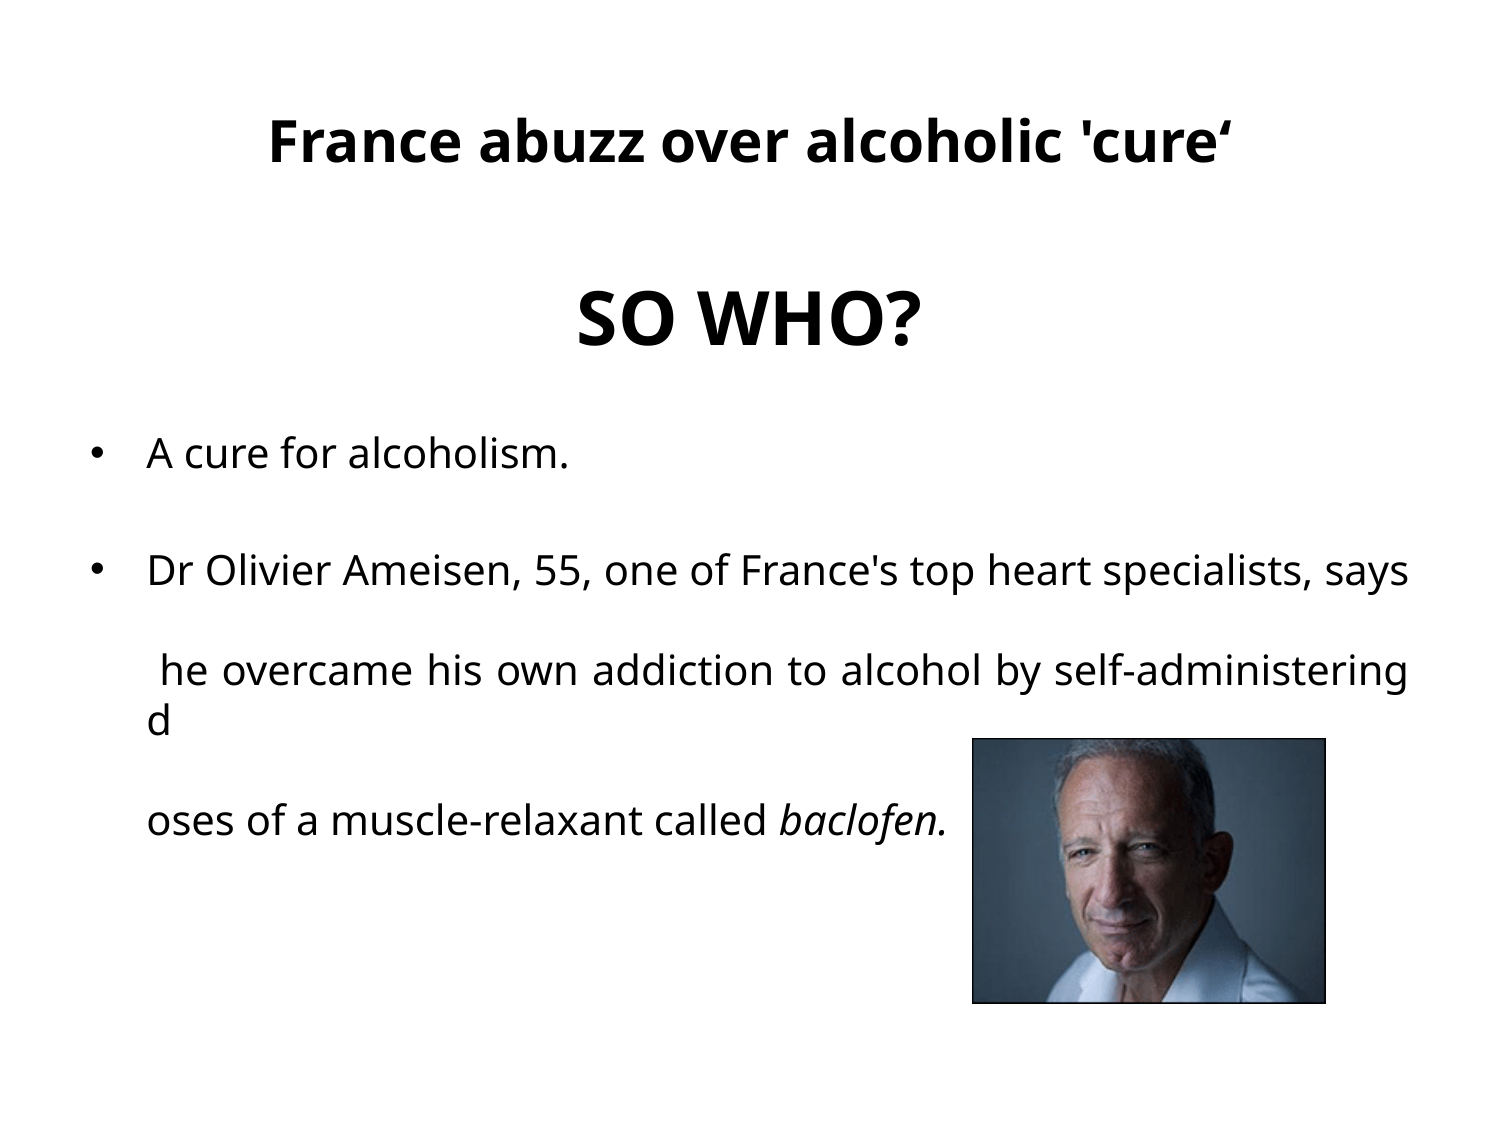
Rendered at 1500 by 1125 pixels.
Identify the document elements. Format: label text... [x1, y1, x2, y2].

list SO WHO? A cure for alcoholism. Dr Olivier Ameisen, 55, one of France's top heart specialists, says he overcame his own addiction to alcohol by self-administering d oses of a muscle-relaxant called baclofen. [75, 262, 1425, 1005]
picture [972, 737, 1326, 1005]
title France abuzz over alcoholic 'cure‘ [75, 45, 1425, 233]
